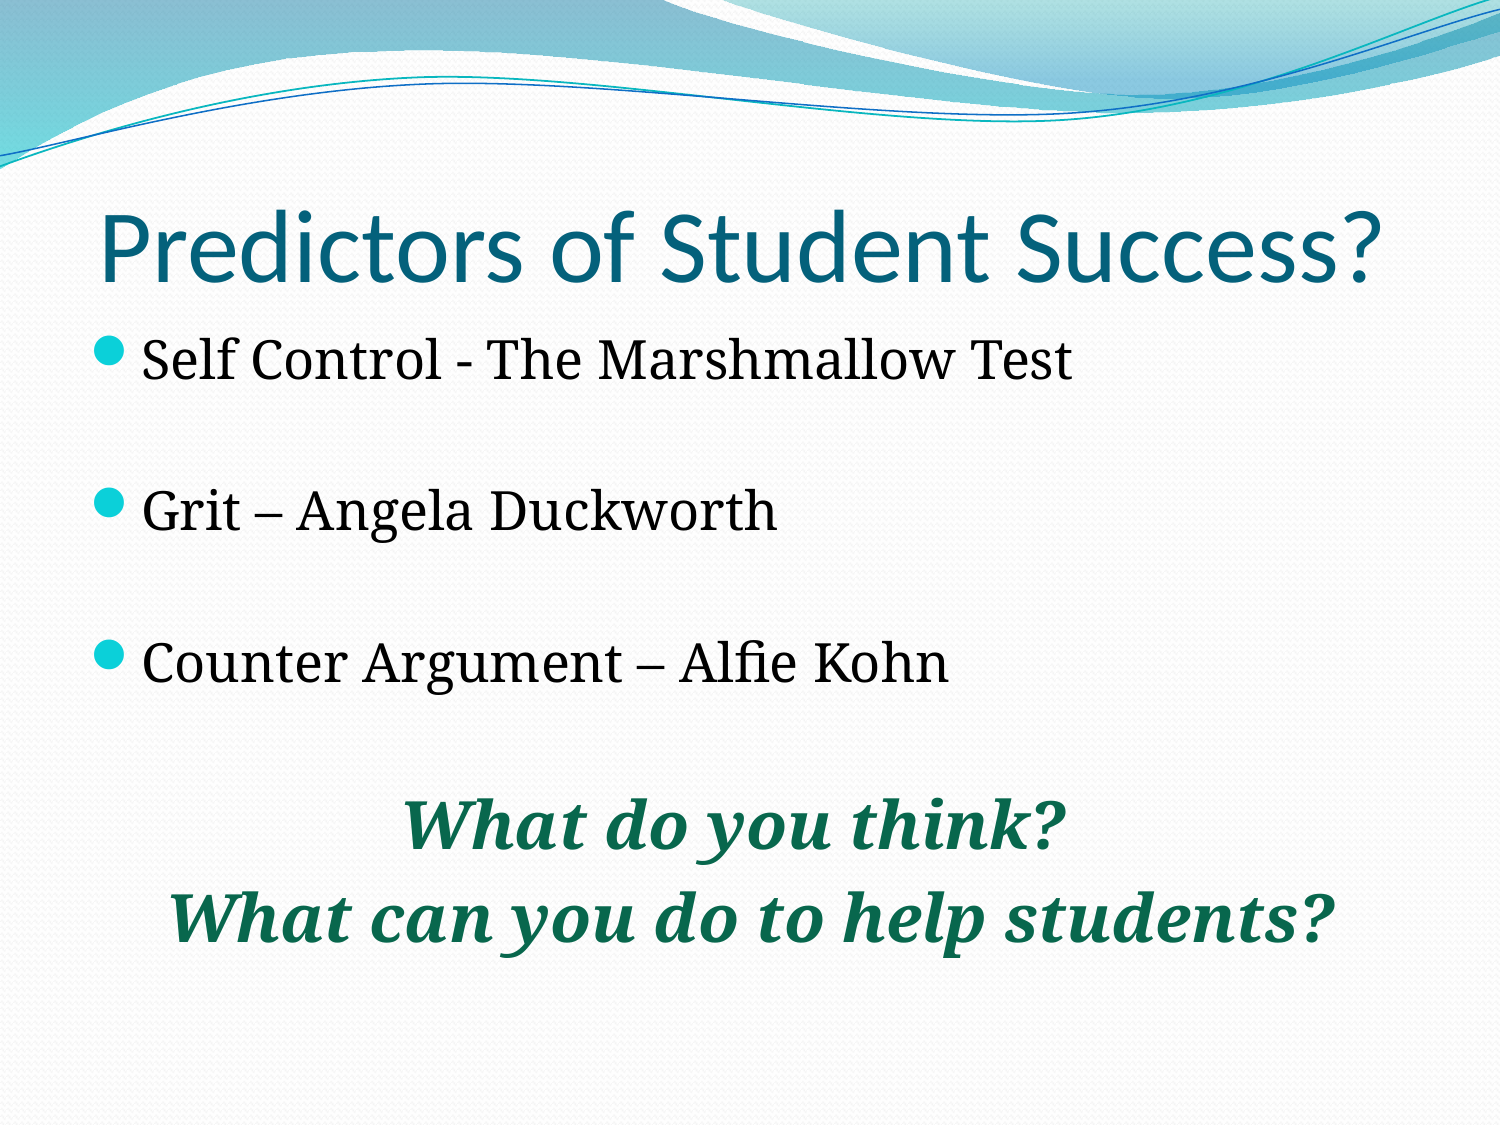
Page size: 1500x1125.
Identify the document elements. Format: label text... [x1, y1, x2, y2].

title Predictors of Student Success? [75, 115, 1425, 303]
list Self Control - The Marshmallow Test Grit – Angela Duckworth Counter Argument – Alfie Kohn What do you think? What can you do to help students? [75, 317, 1425, 1038]
